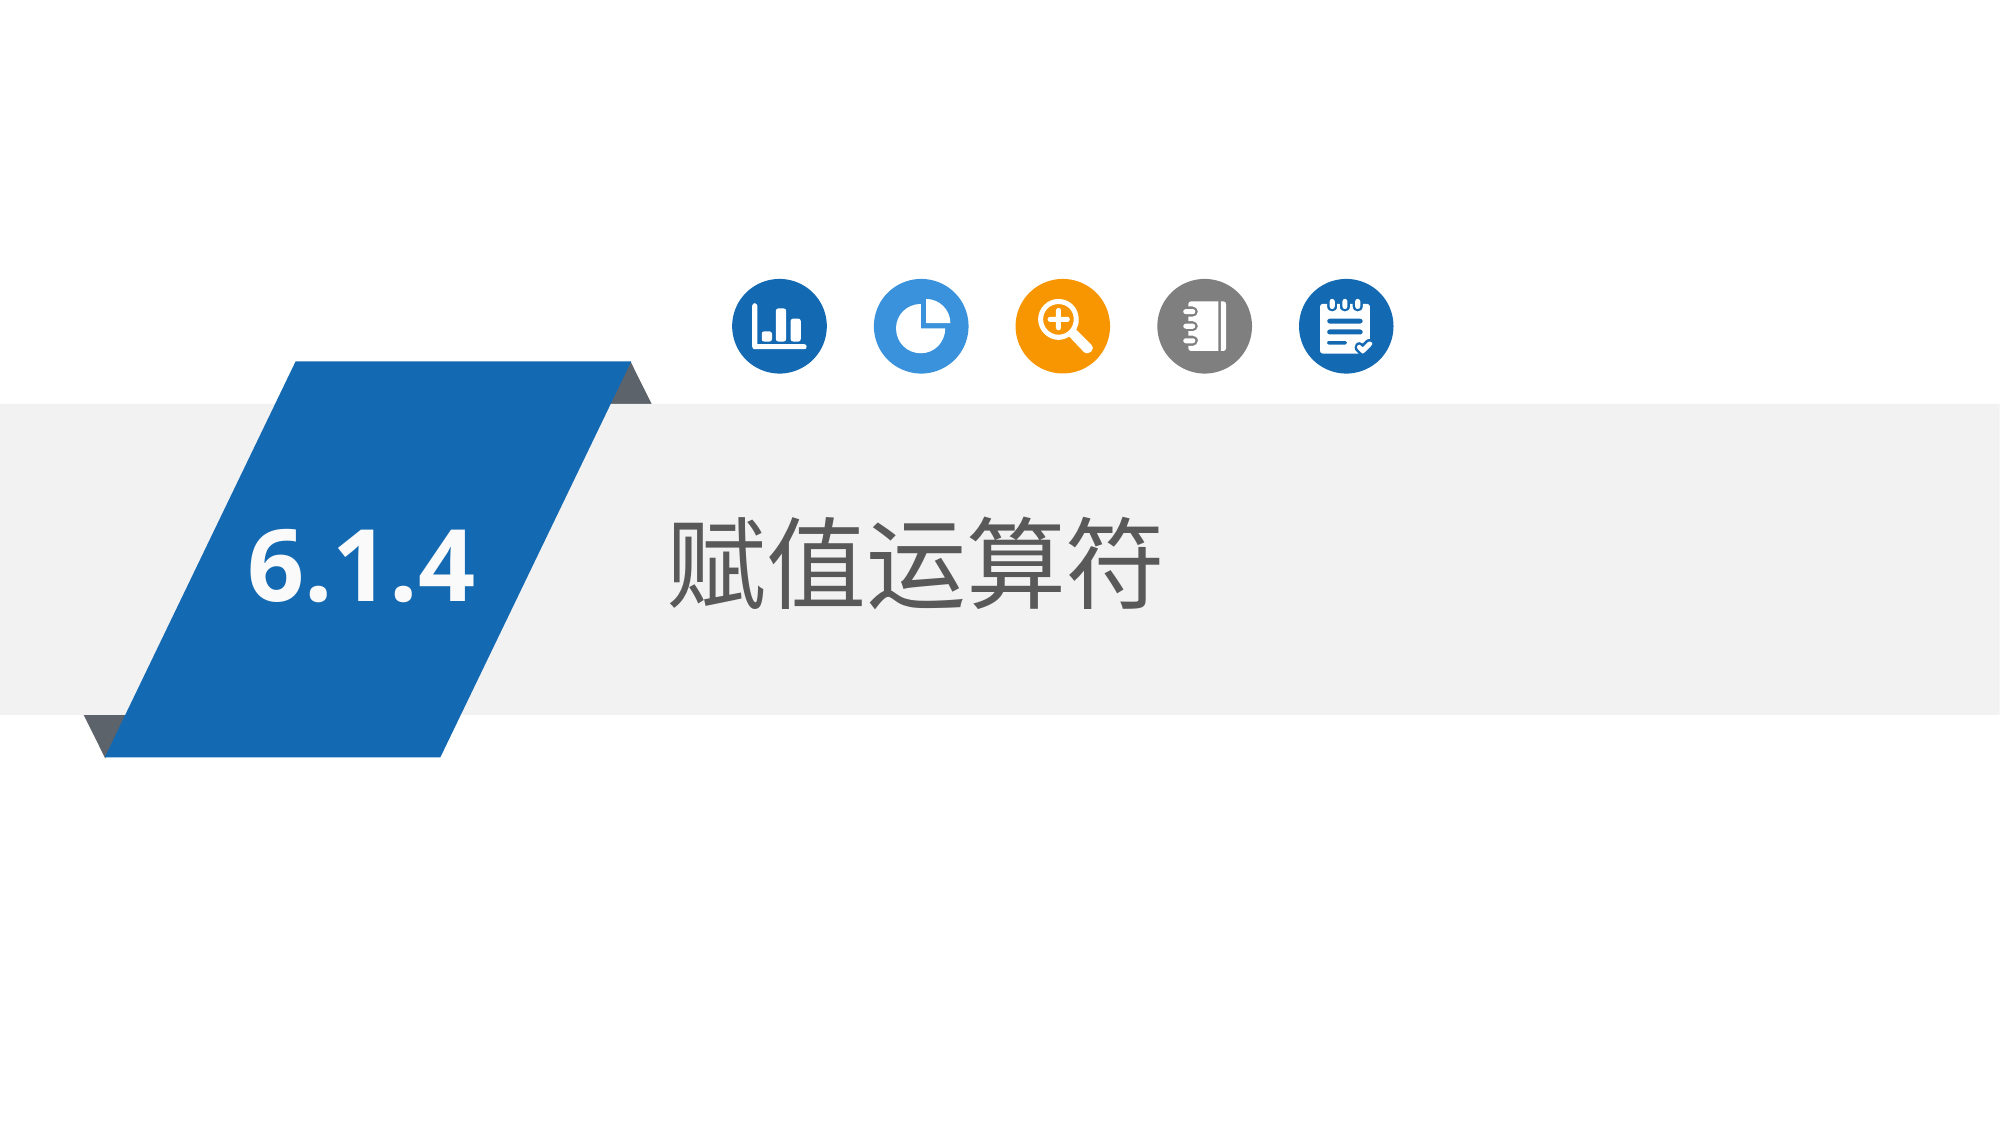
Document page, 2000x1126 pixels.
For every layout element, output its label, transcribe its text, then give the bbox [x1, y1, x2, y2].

text_box 赋值运算符 [651, 494, 1612, 630]
text_box 6.1.4 [232, 494, 517, 630]
